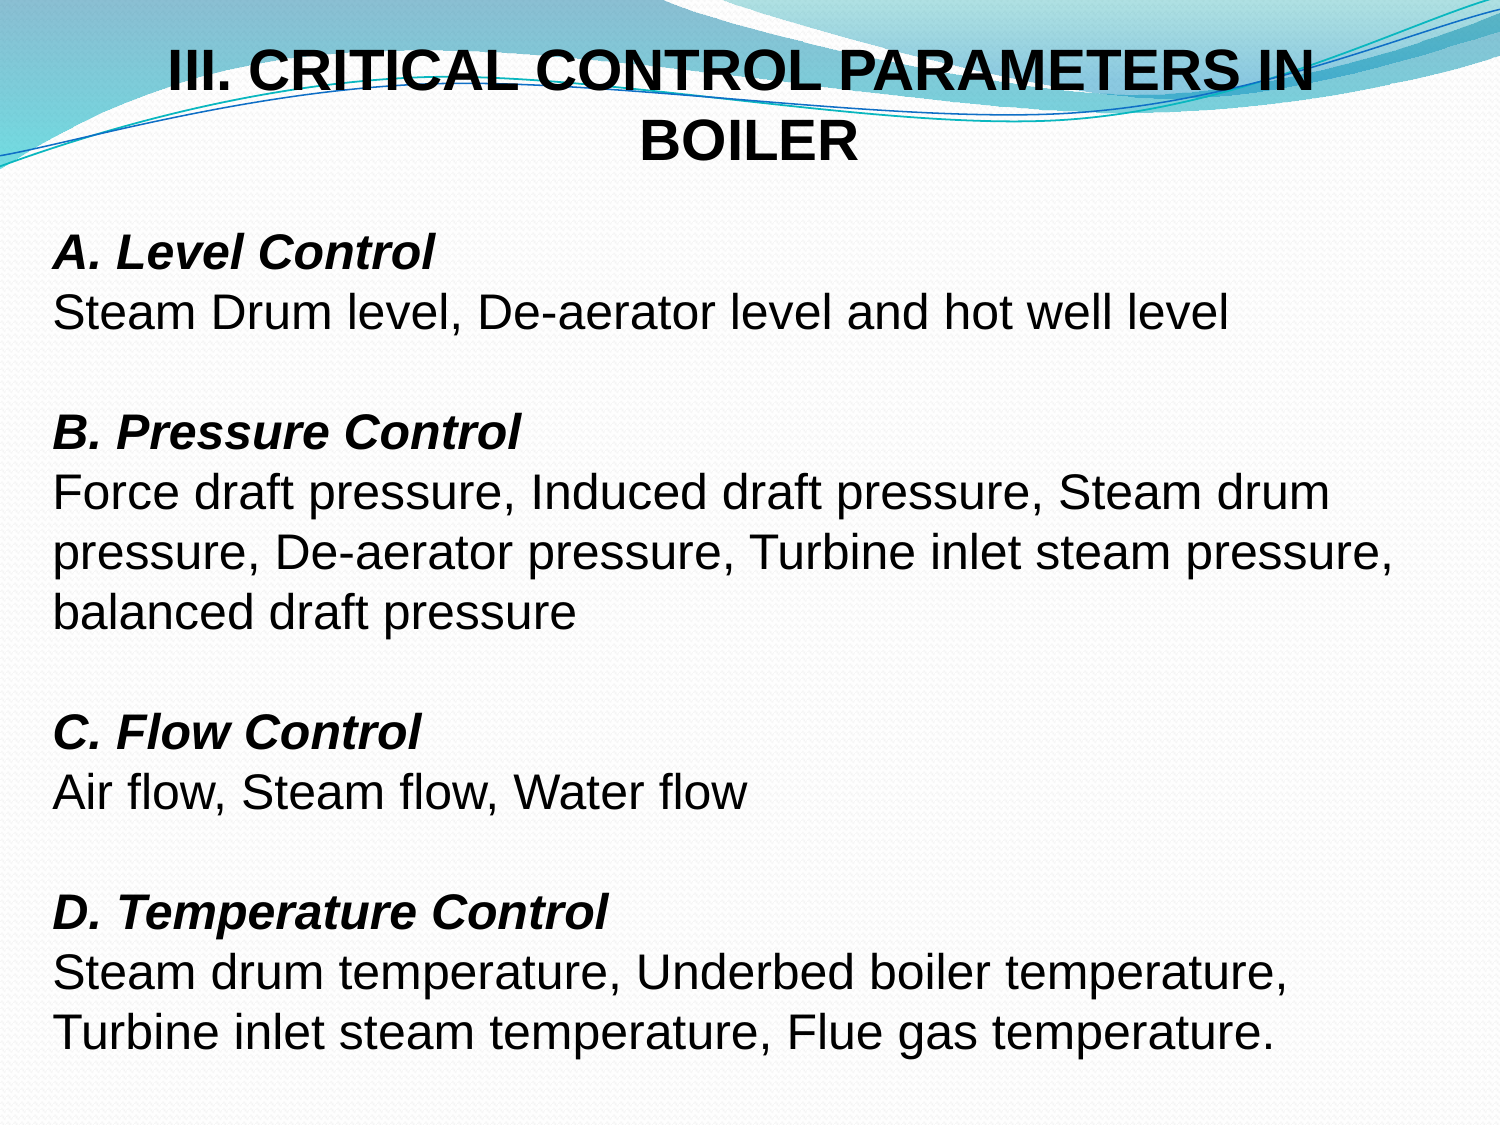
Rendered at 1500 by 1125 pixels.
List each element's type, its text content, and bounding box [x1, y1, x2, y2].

text_box III. CRITICAL CONTROL PARAMETERS IN BOILER [137, 24, 1363, 180]
text_box A. Level Control Steam Drum level, De-aerator level and hot well level B. Pressure Control Force draft pressure, Induced draft pressure, Steam drum pressure, De-aerator pressure, Turbine inlet steam pressure, balanced draft pressure C. Flow Control Air flow, Steam flow, Water flow D. Temperature Control Steam drum temperature, Underbed boiler temperature, Turbine inlet steam temperature, Flue gas temperature. [37, 212, 1450, 1068]
